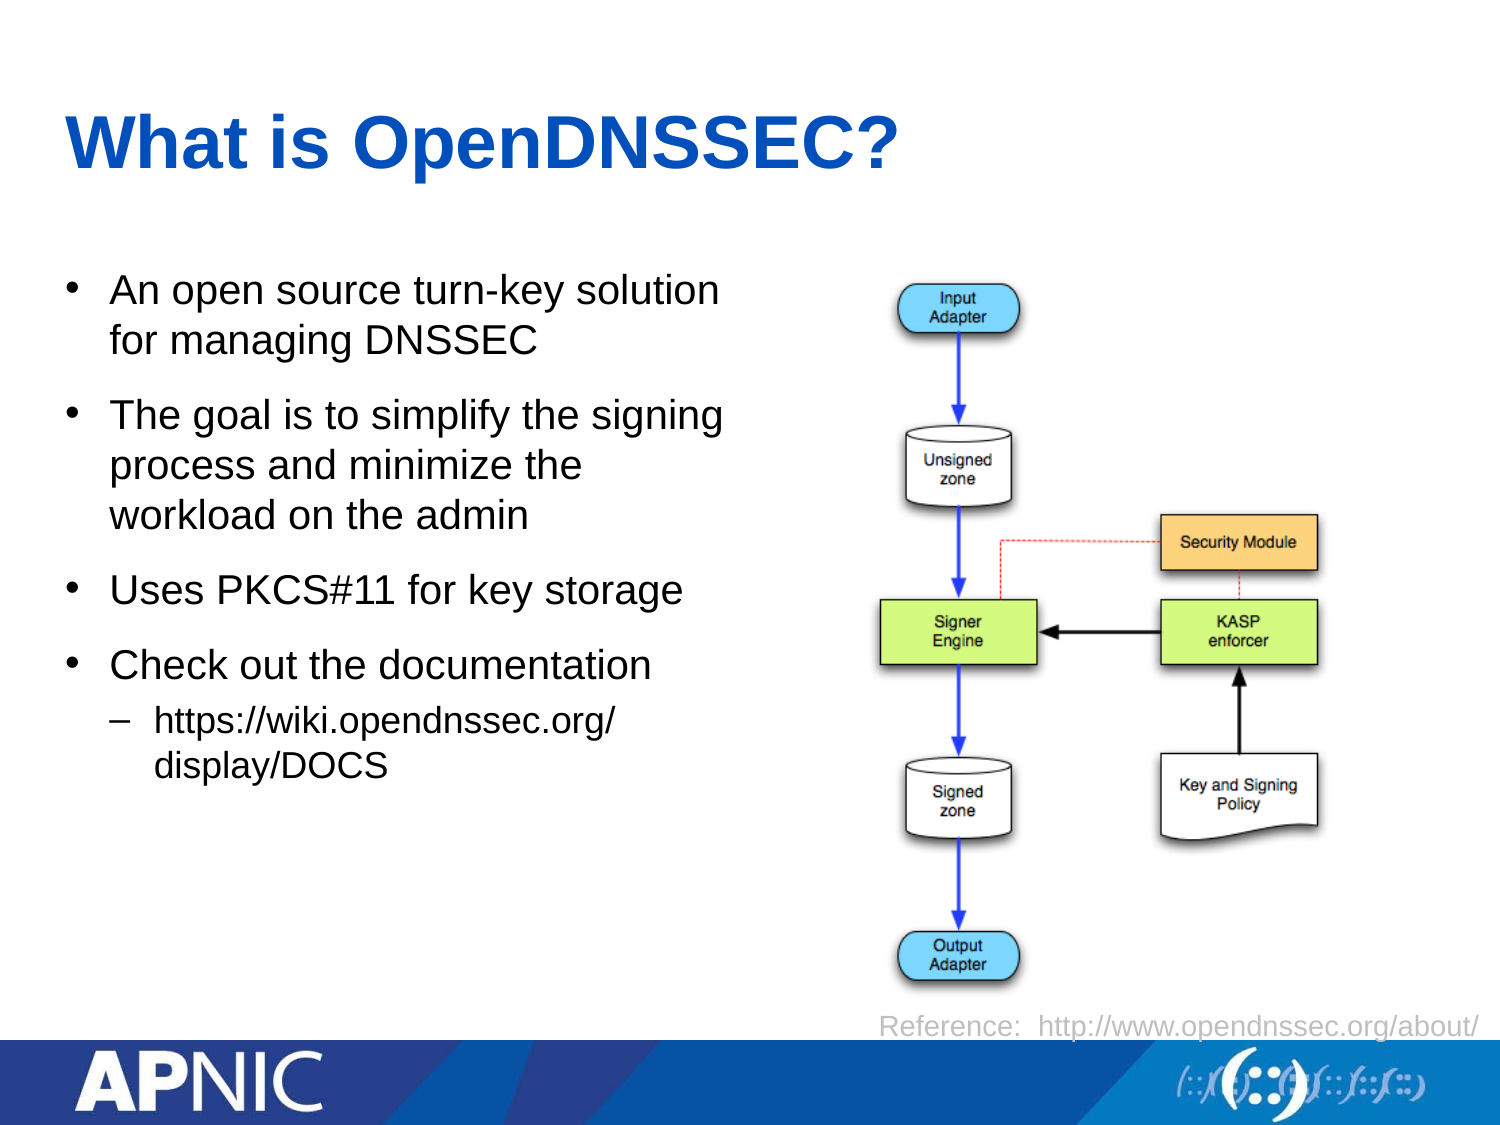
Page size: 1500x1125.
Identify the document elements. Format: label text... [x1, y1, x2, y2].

list An open source turn-key solution for managing DNSSEC The goal is to simplify the signing process and minimize the workload on the admin Uses PKCS#11 for key storage Check out the documentation https://wiki.opendnssec.org/display/DOCS [64, 262, 738, 1012]
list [762, 262, 1436, 1012]
text_box Reference: http://www.opendnssec.org/about/ [863, 999, 1495, 1050]
picture [0, 1040, 1500, 1125]
title What is OpenDNSSEC? [64, 45, 1436, 233]
